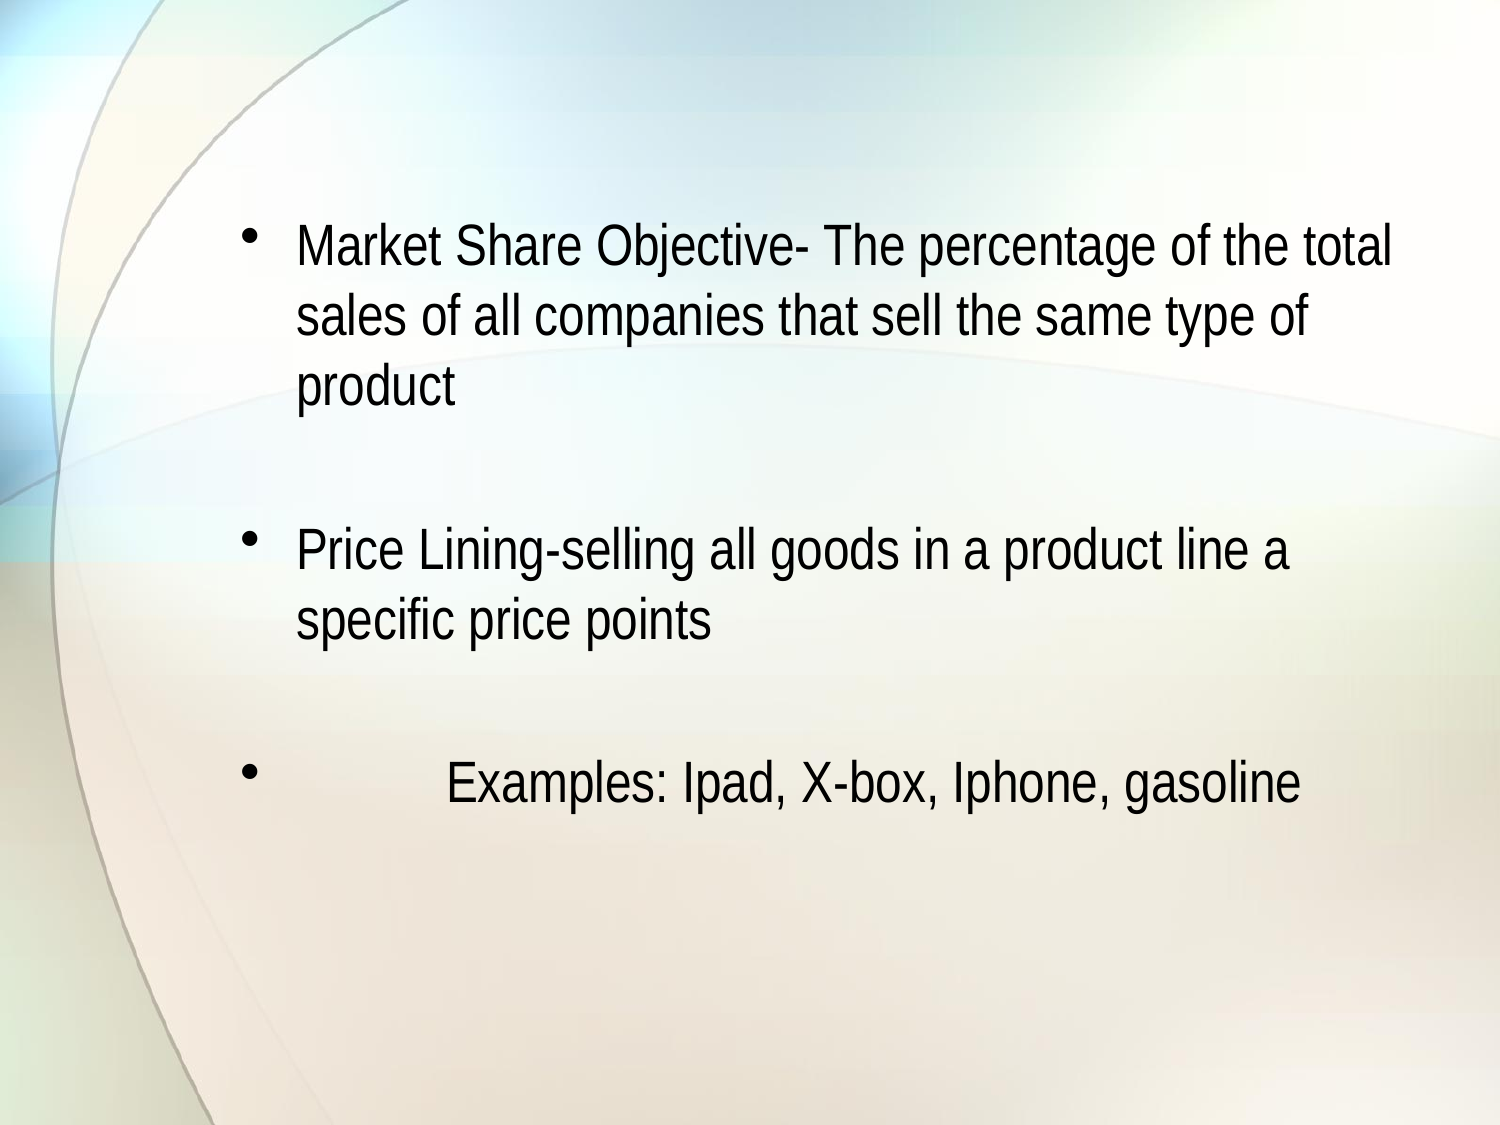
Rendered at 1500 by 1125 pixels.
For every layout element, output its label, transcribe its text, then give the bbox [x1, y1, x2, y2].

list Market Share Objective- The percentage of the total sales of all companies that sell the same type of product Price Lining-selling all goods in a product line a specific price points Examples: Ipad, X-box, Iphone, gasoline [224, 199, 1463, 1026]
picture [0, 0, 1500, 1125]
